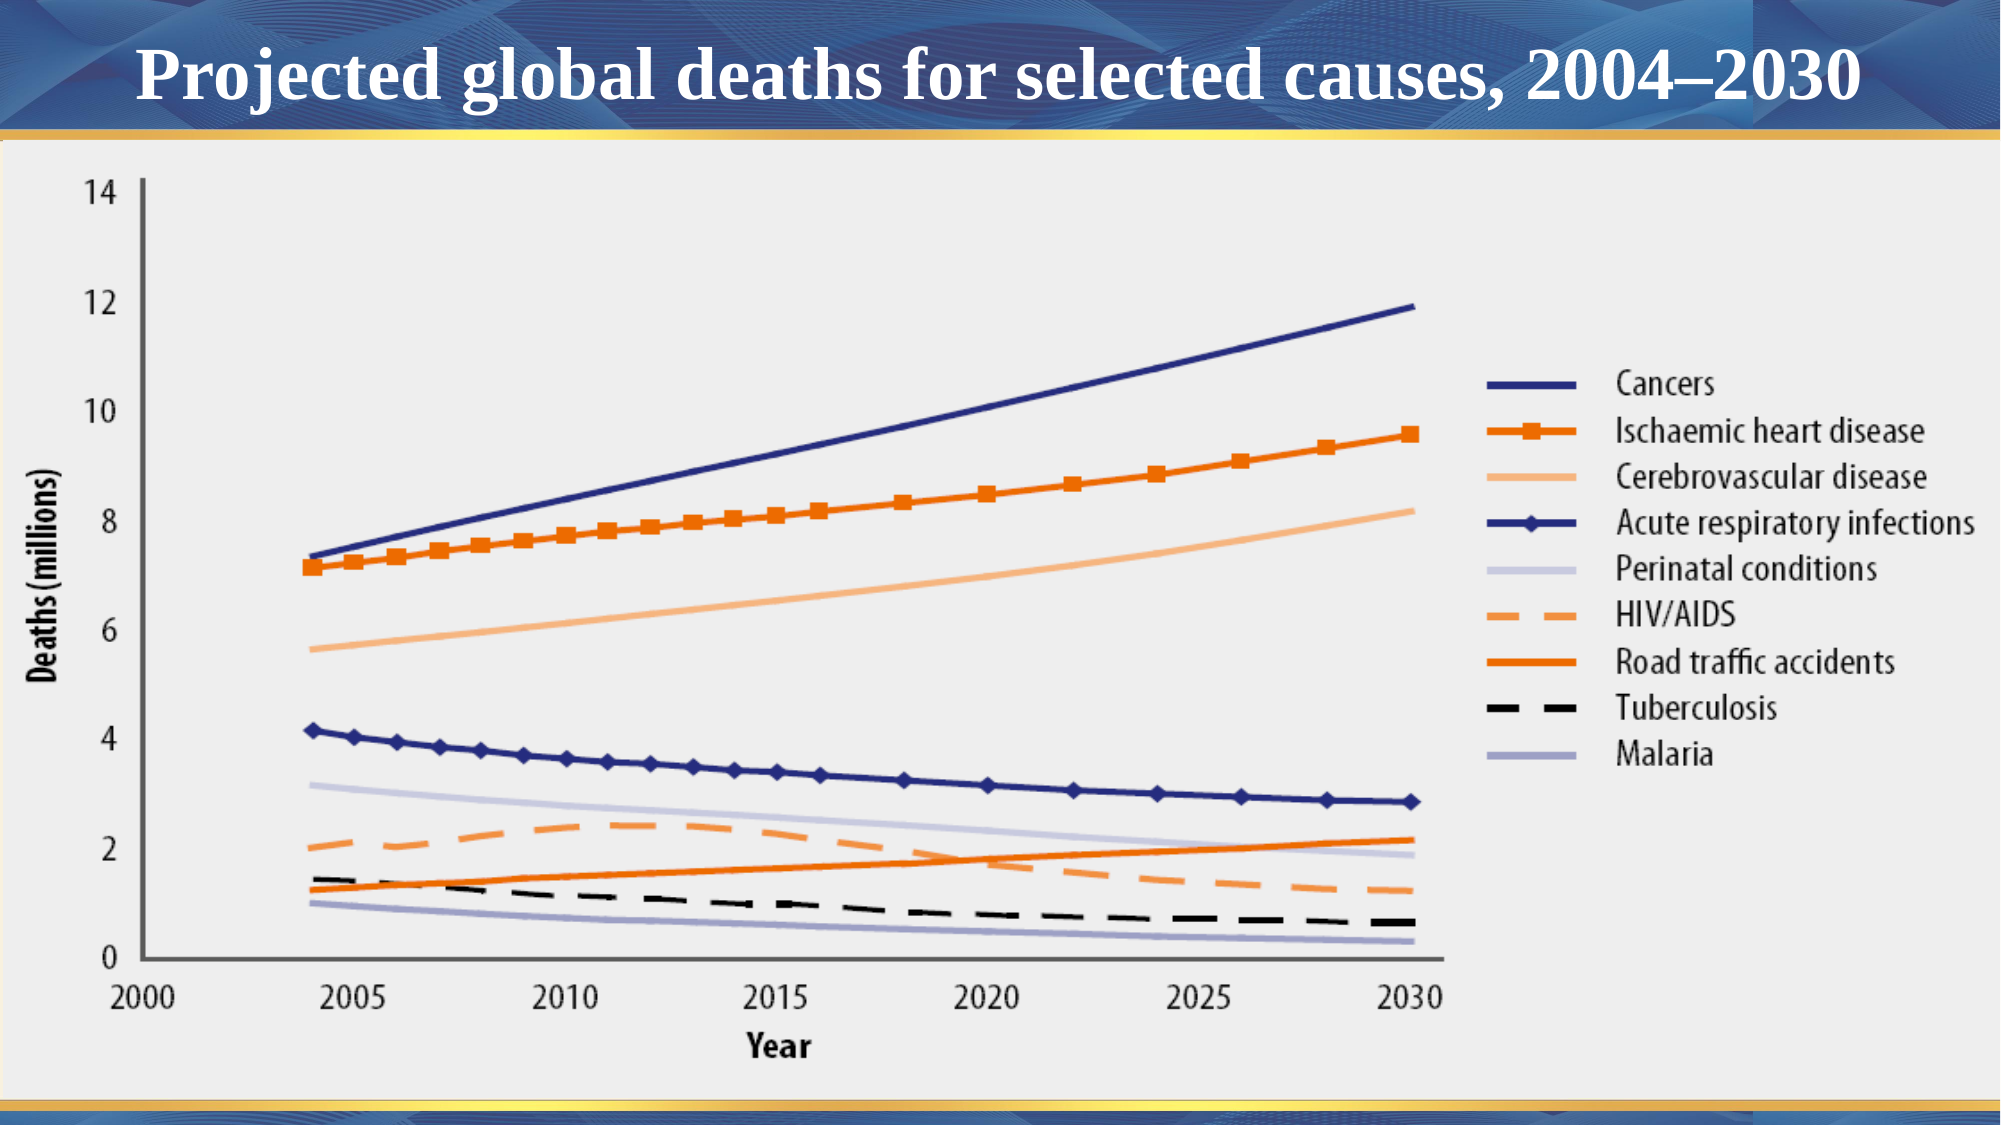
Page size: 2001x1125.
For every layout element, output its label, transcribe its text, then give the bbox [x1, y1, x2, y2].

picture [0, 0, 2001, 1125]
title Projected global deaths for selected causes, 2004–2030 [88, 6, 1912, 140]
